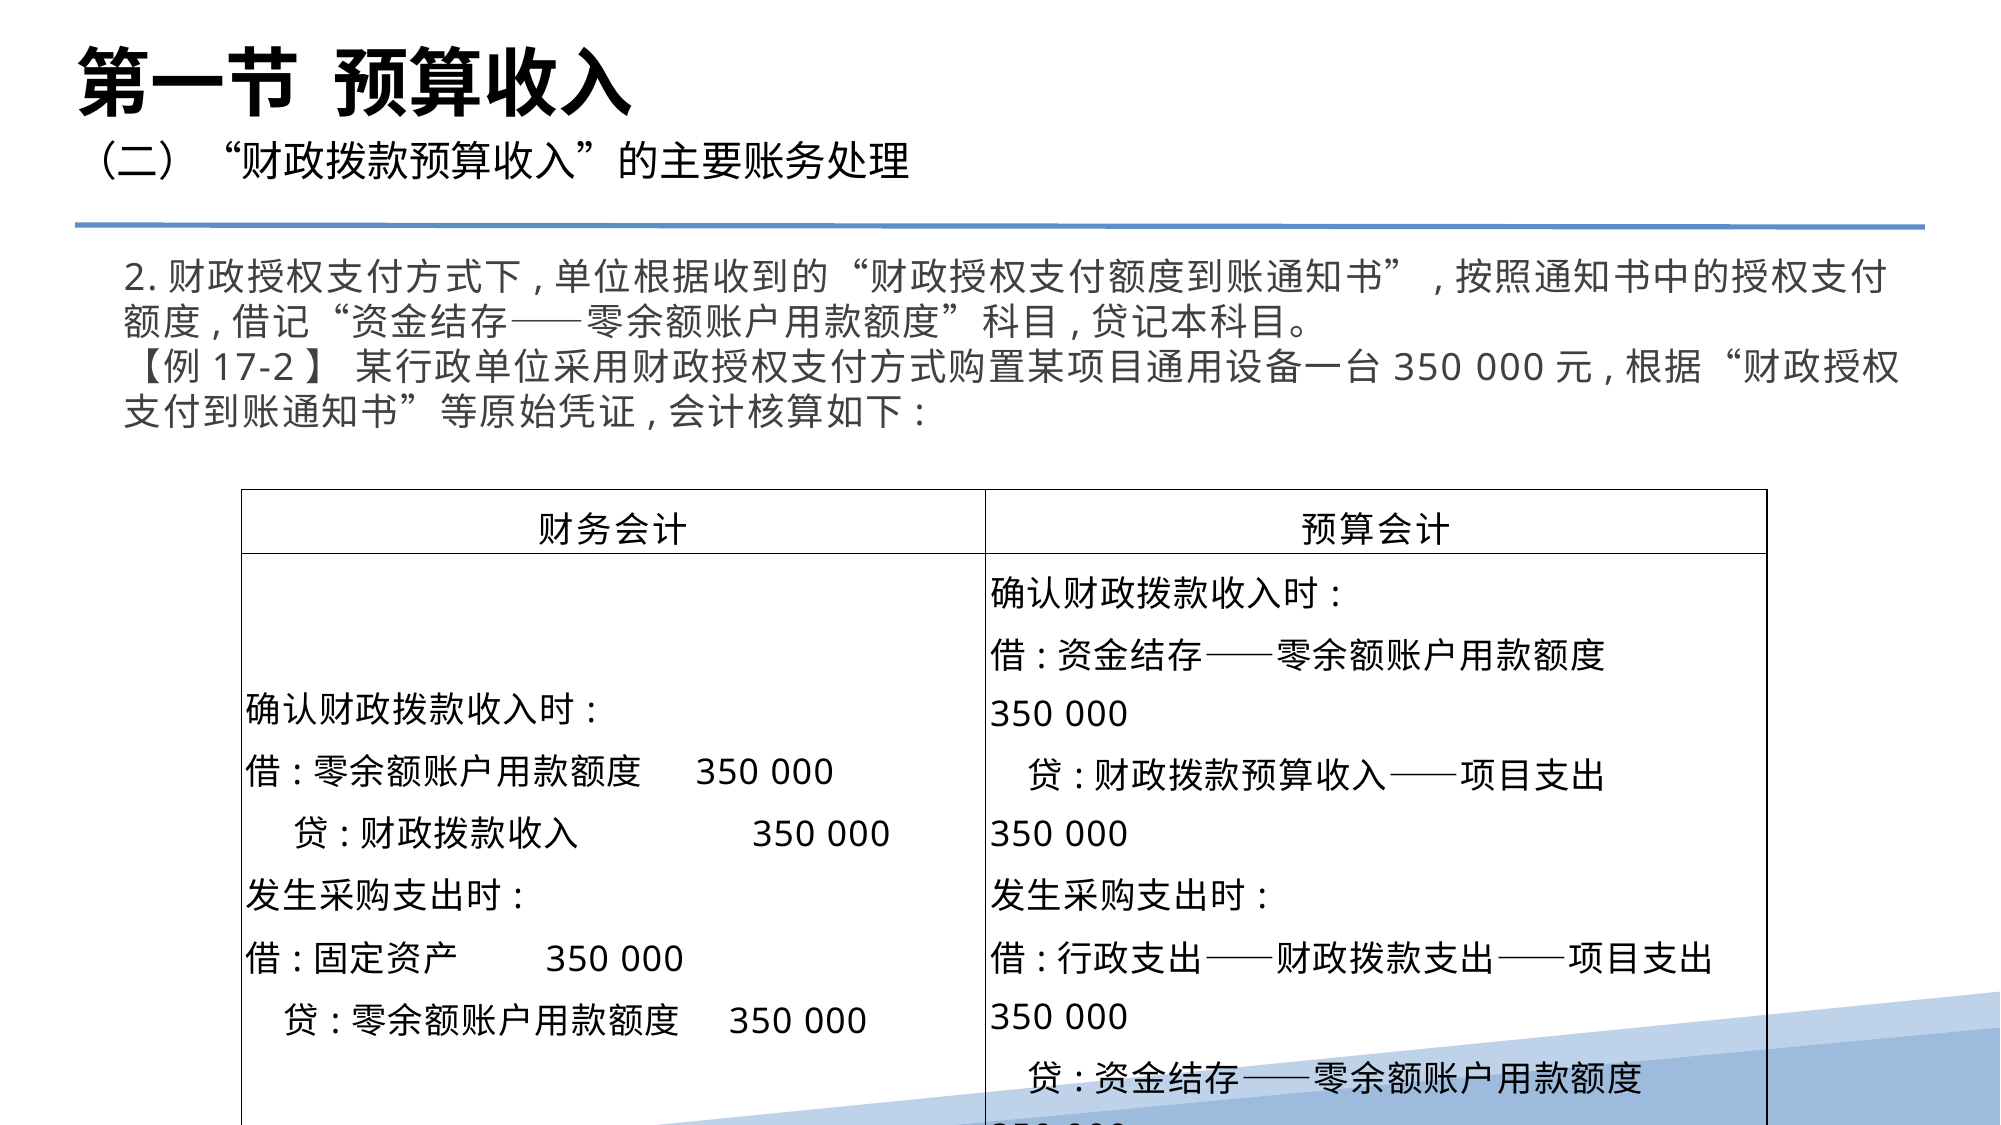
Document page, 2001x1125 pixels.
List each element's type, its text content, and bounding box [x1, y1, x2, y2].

text_box 第一节 预算收入 [75, 24, 1925, 124]
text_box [656, 991, 2000, 1125]
table_header 财务会计 [242, 490, 985, 553]
table_header 预算会计 [986, 490, 1766, 553]
table_cell 确认财政拨款收入时: 借:零余额账户用款额度 350 000 贷:财政拨款收入 350 000 发生采购支出时: 借:固定资产 350 000 贷:零余额账户用款额度 350 000 [242, 554, 985, 1125]
table_cell 确认财政拨款收入时: 借:资金结存——零余额账户用款额度 350 000 贷:财政拨款预算收入——项目支出 350 000 发生采购支出时: 借:行政支出——财政拨款支出——项目支出 350 000 贷:资金结存——零余额账户用款额度 350 000 [986, 554, 1766, 991]
text_box （二）“财政拨款预算收入”的主要账务处理 [75, 124, 1925, 200]
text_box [74, 224, 1925, 228]
text_box 2.财政授权支付方式下,单位根据收到的“财政授权支付额度到账通知书”,按照通知书中的授权支付额度,借记“资金结存——零余额账户用款额度”科目,贷记本科目。 【例17-2】 某行政单位采用财政授权支付方式购置某项目通用设备一台350 000元,根据“财政授权支付到账通知书”等原始凭证,会计核算如下: [113, 228, 1925, 515]
